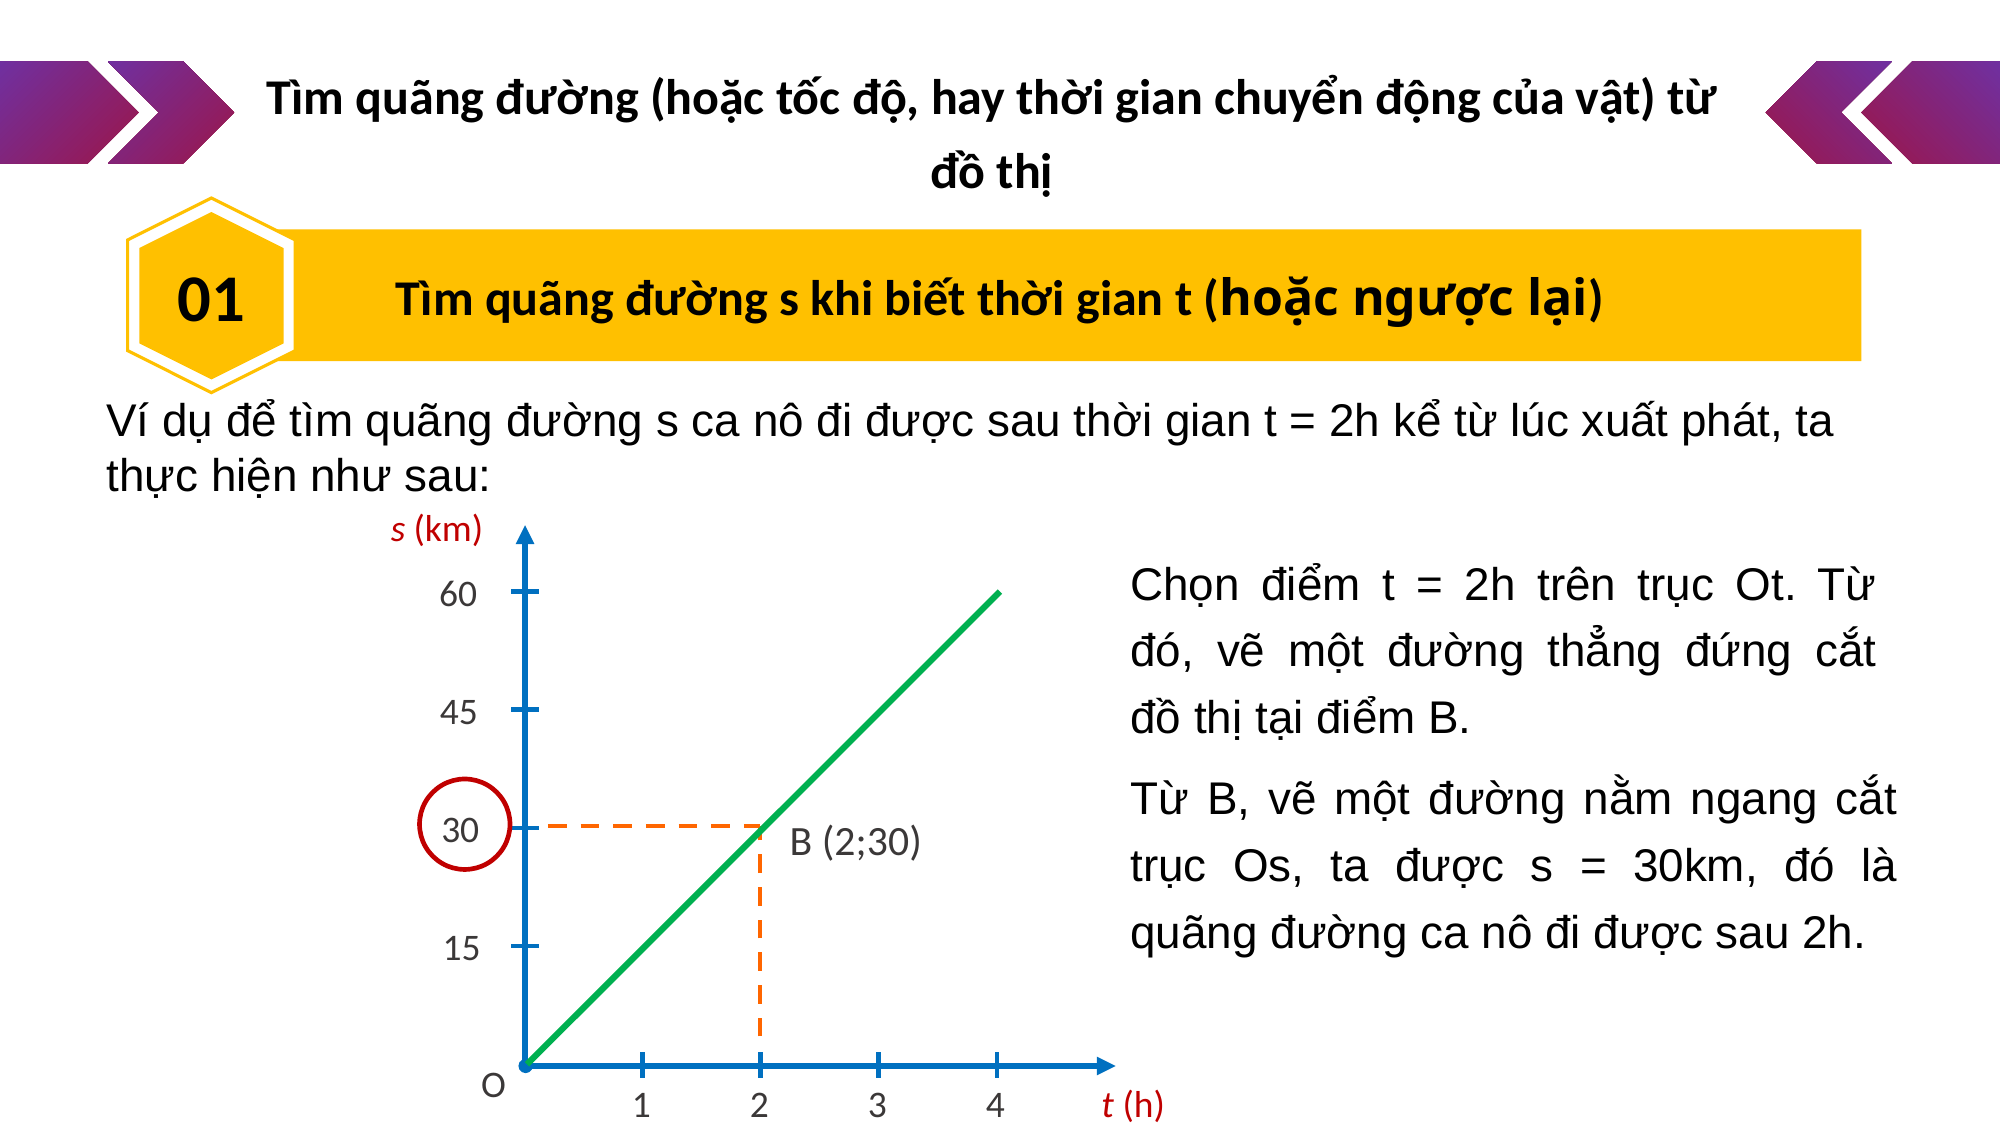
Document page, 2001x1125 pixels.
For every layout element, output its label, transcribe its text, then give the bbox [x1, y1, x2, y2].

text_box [296, 229, 1862, 362]
text_box Chọn điểm t = 2h trên trục Ot. Từ đó, vẽ một đường thẳng đứng cắt đồ thị tại điểm B. [1197, 534, 1892, 749]
text_box [1859, 60, 2000, 165]
text_box [1764, 60, 1895, 165]
text_box [0, 60, 141, 165]
text_box Ví dụ để tìm quãng đường s ca nô đi được sau thời gian t = 2h kể từ lúc xuất phát, ta thực hiện như sau: [91, 382, 1940, 508]
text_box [375, 496, 1197, 1125]
text_box Từ B, vẽ một đường nằm ngang cắt trục Os, ta được s = 30km, đó là quãng đường ca nô đi được sau 2h. [1197, 749, 1913, 966]
text_box [105, 60, 234, 165]
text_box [127, 197, 296, 393]
text_box Tìm quãng đường (hoặc tốc độ, hay thời gian chuyển động của vật) từ đồ thị [234, 44, 1750, 206]
